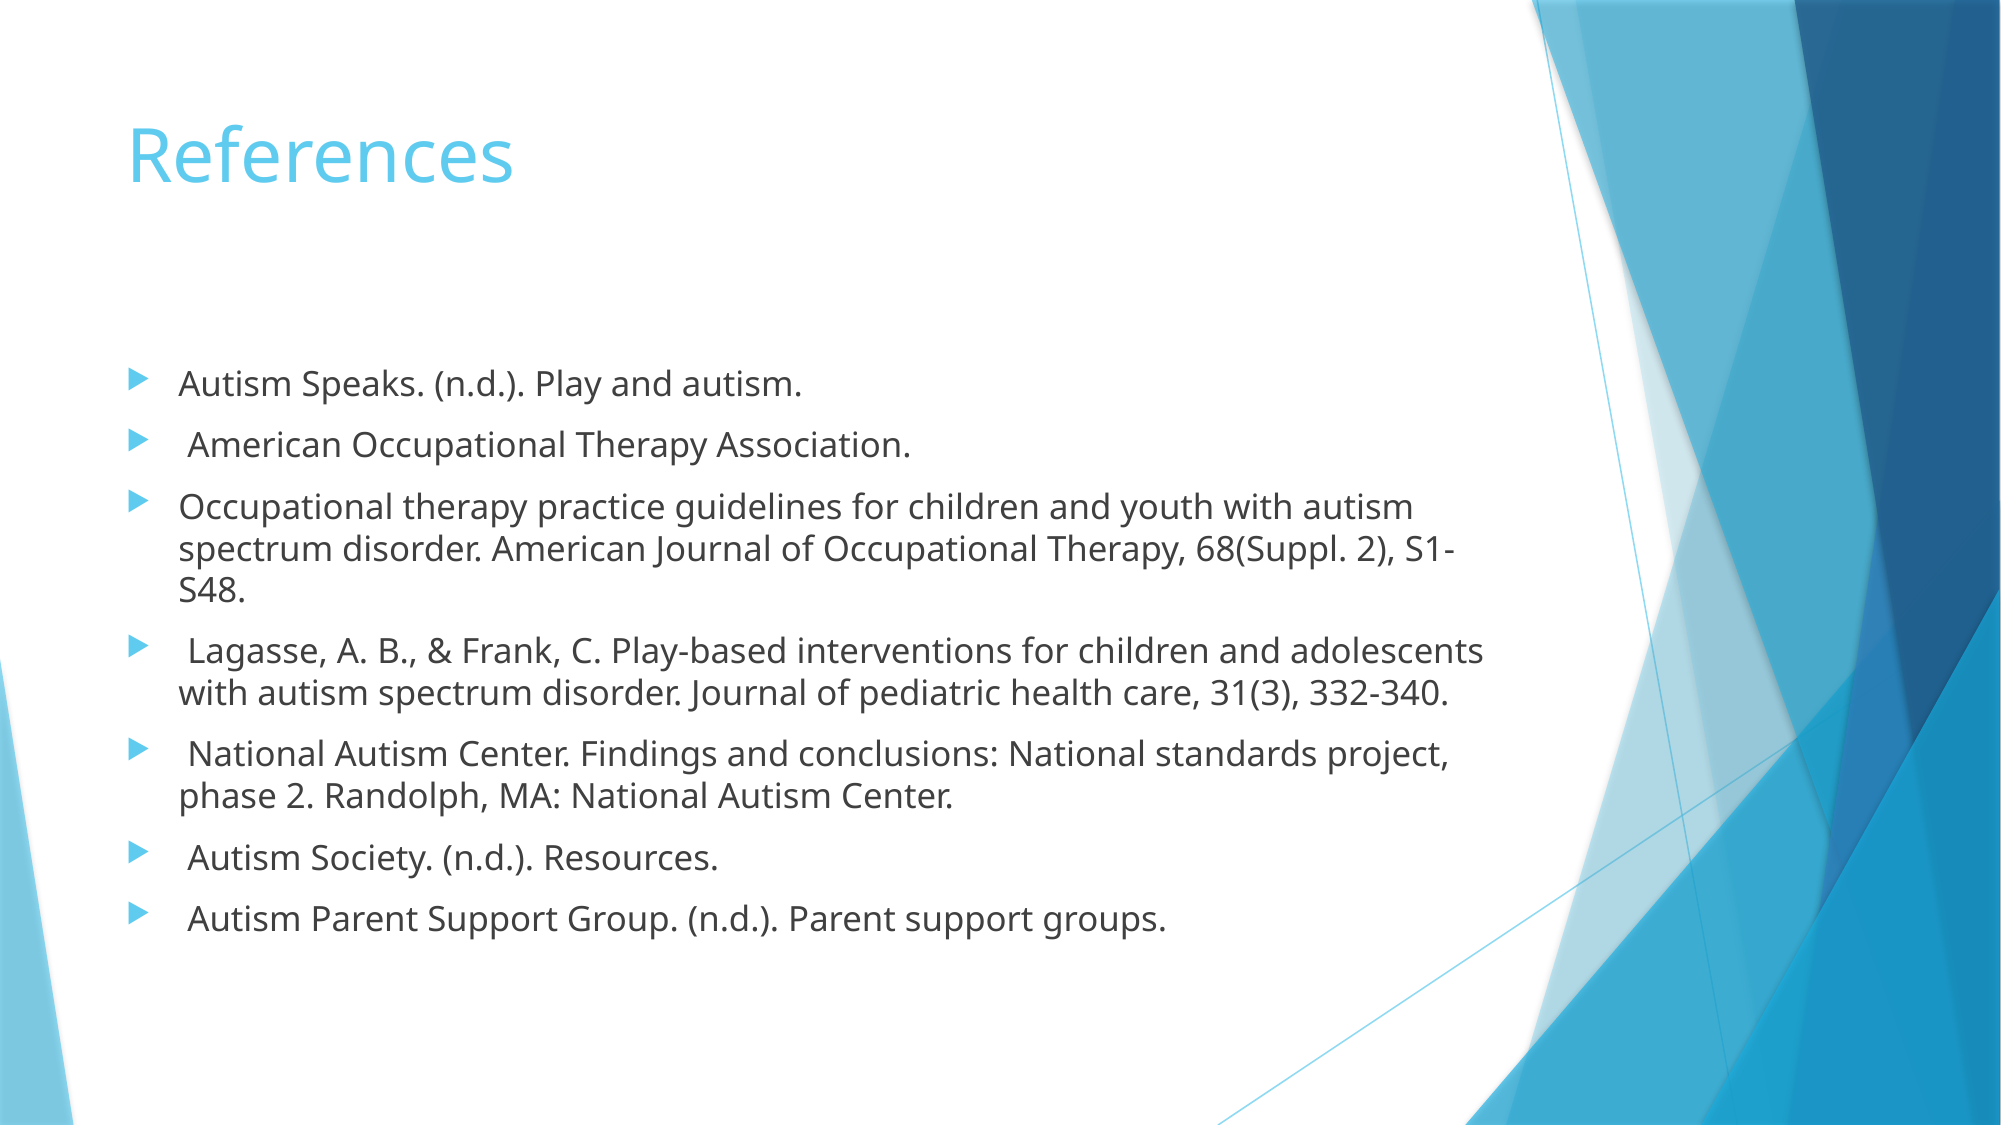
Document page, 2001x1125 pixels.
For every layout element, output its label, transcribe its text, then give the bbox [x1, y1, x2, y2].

title References [111, 99, 1522, 317]
list Autism Speaks. (n.d.). Play and autism. American Occupational Therapy Association. Occupational therapy practice guidelines for children and youth with autism spectrum disorder. American Journal of Occupational Therapy, 68(Suppl. 2), S1-S48. Lagasse, A. B., & Frank, C. Play-based interventions for children and adolescents with autism spectrum disorder. Journal of pediatric health care, 31(3), 332-340. National Autism Center. Findings and conclusions: National standards project, phase 2. Randolph, MA: National Autism Center. Autism Society. (n.d.). Resources. Autism Parent Support Group. (n.d.). Parent support groups. [111, 354, 1522, 992]
